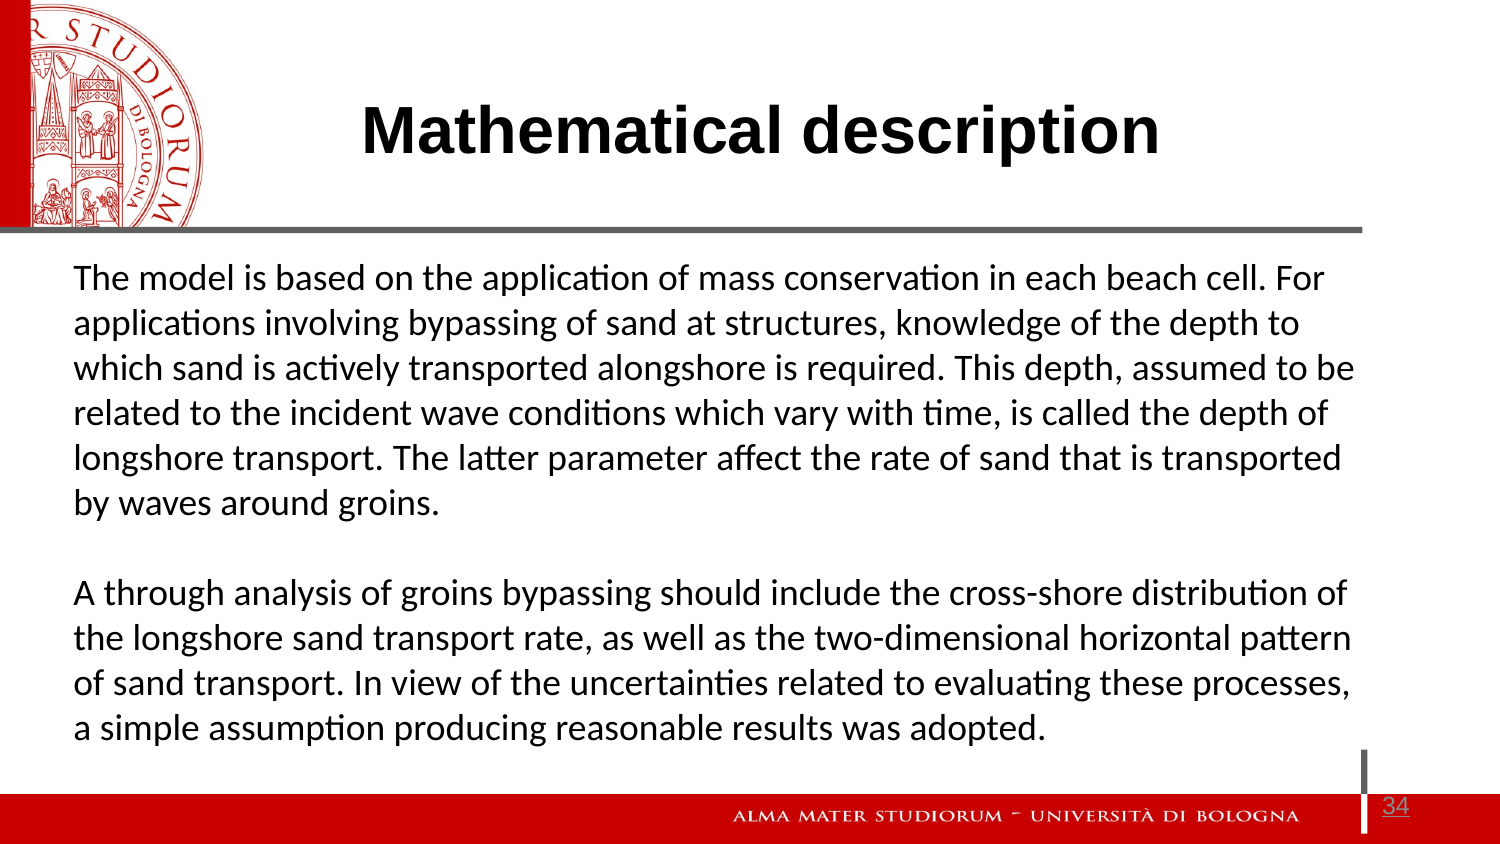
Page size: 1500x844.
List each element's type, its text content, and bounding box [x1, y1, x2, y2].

text_box The model is based on the application of mass conservation in each beach cell. For applications involving bypassing of sand at structures, knowledge of the depth to which sand is actively transported alongshore is required. This depth, assumed to be related to the incident wave conditions which vary with time, is called the depth of longshore transport. The latter parameter affect the rate of sand that is transported by waves around groins. A through analysis of groins bypassing should include the cross-shore distribution of the longshore sand transport rate, as well as the two-dimensional horizontal pattern of sand transport. In view of the uncertainties related to evaluating these processes, a simple assumption producing reasonable results was adopted. [58, 246, 1383, 756]
slide_number 34 [1074, 782, 1425, 827]
picture [31, 0, 211, 226]
picture [0, 794, 1500, 844]
text_box Mathematical description [194, 79, 1329, 174]
